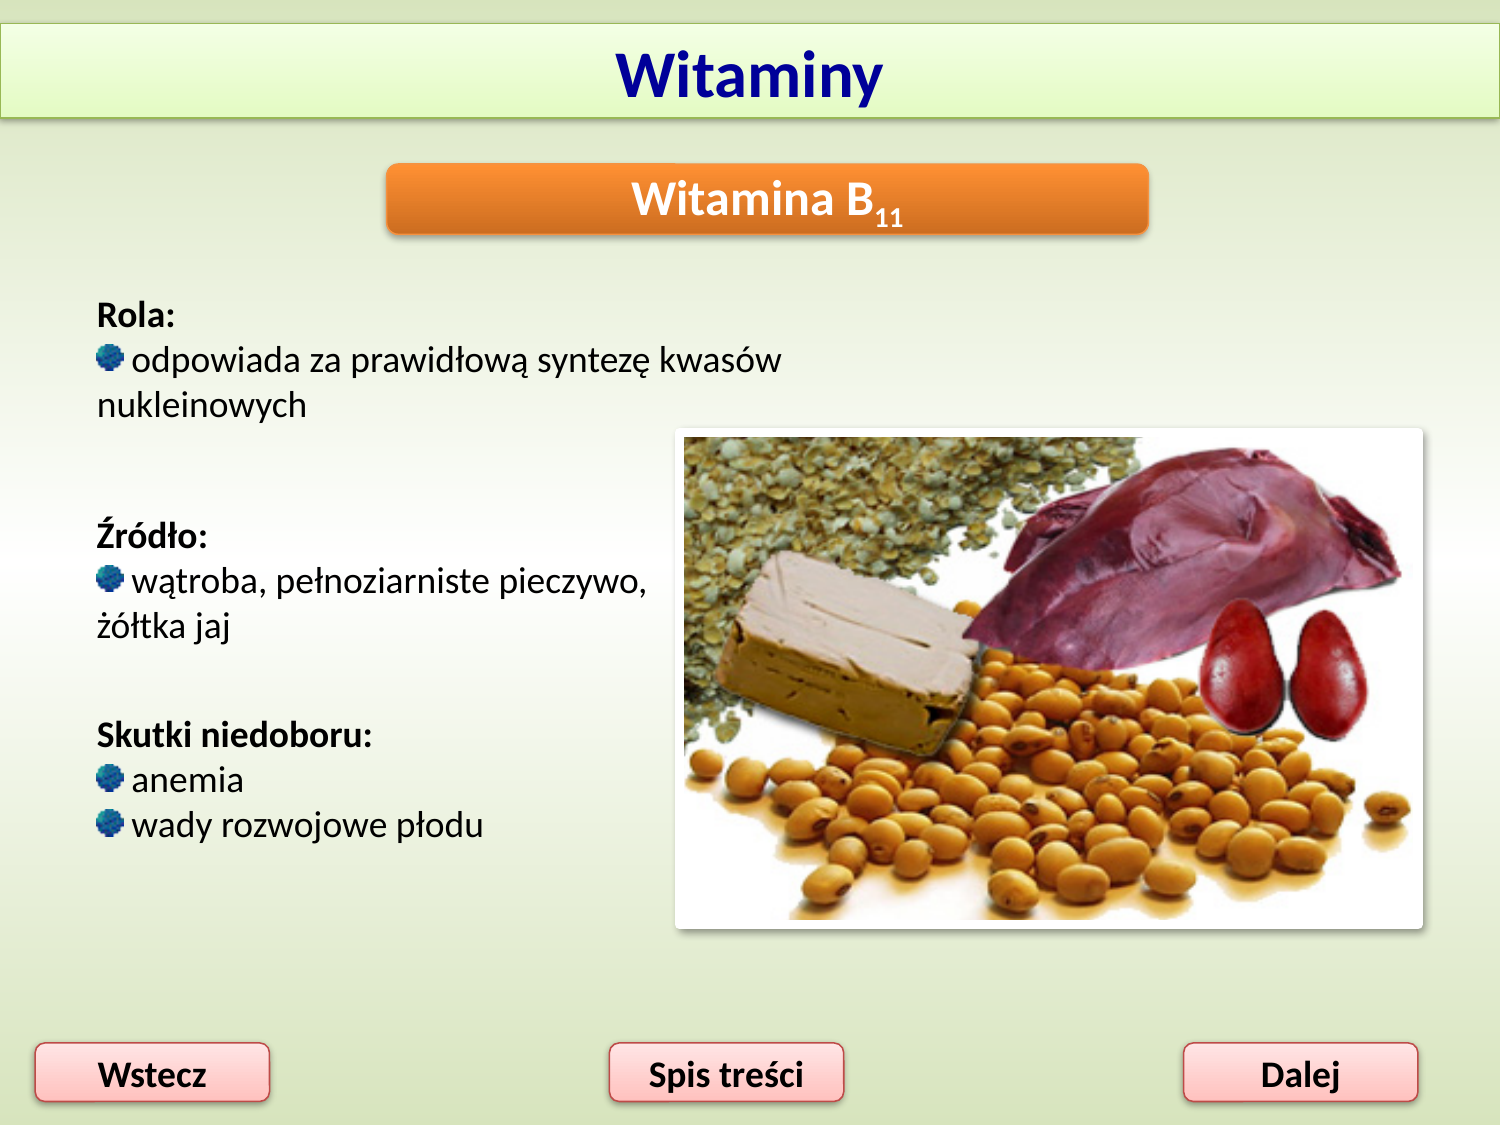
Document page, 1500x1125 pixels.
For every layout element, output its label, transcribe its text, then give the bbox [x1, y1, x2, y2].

text_box Rola: odpowiada za prawidłową syntezę kwasów nukleinowych [82, 282, 903, 433]
text_box Skutki niedoboru: anemia wady rozwojowe płodu [82, 703, 676, 853]
text_box Wstecz [34, 1042, 271, 1103]
text_box Witaminy [0, 23, 1500, 119]
picture [96, 809, 124, 837]
text_box Spis treści [608, 1042, 845, 1103]
text_box Dalej [1182, 1042, 1419, 1103]
text_box [678, 430, 1420, 927]
picture [96, 565, 124, 592]
picture [96, 344, 124, 371]
picture [96, 764, 124, 792]
text_box Źródło: wątroba, pełnoziarniste pieczywo, żółtka jaj [81, 503, 676, 654]
text_box Witamina B11 [385, 163, 1150, 236]
